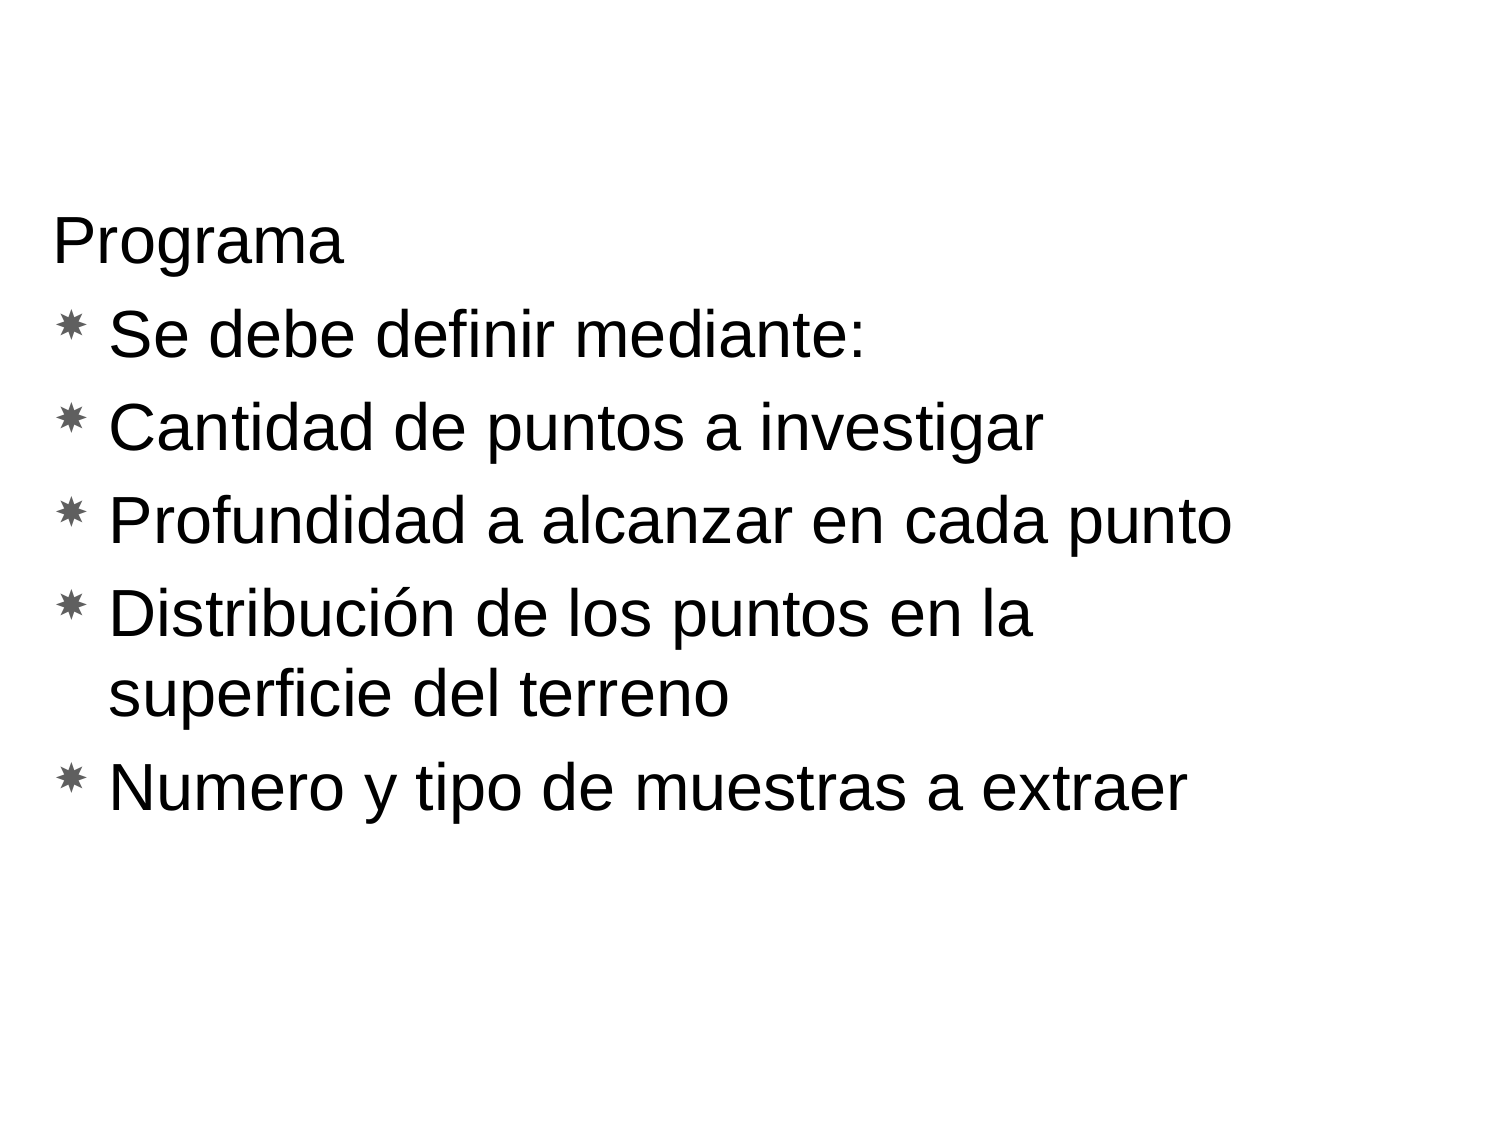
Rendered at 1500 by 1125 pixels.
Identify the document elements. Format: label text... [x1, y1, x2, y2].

list Programa Se debe definir mediante: Cantidad de puntos a investigar Profundidad a alcanzar en cada punto Distribución de los puntos en la superficie del terreno Numero y tipo de muestras a extraer [37, 189, 1276, 1001]
